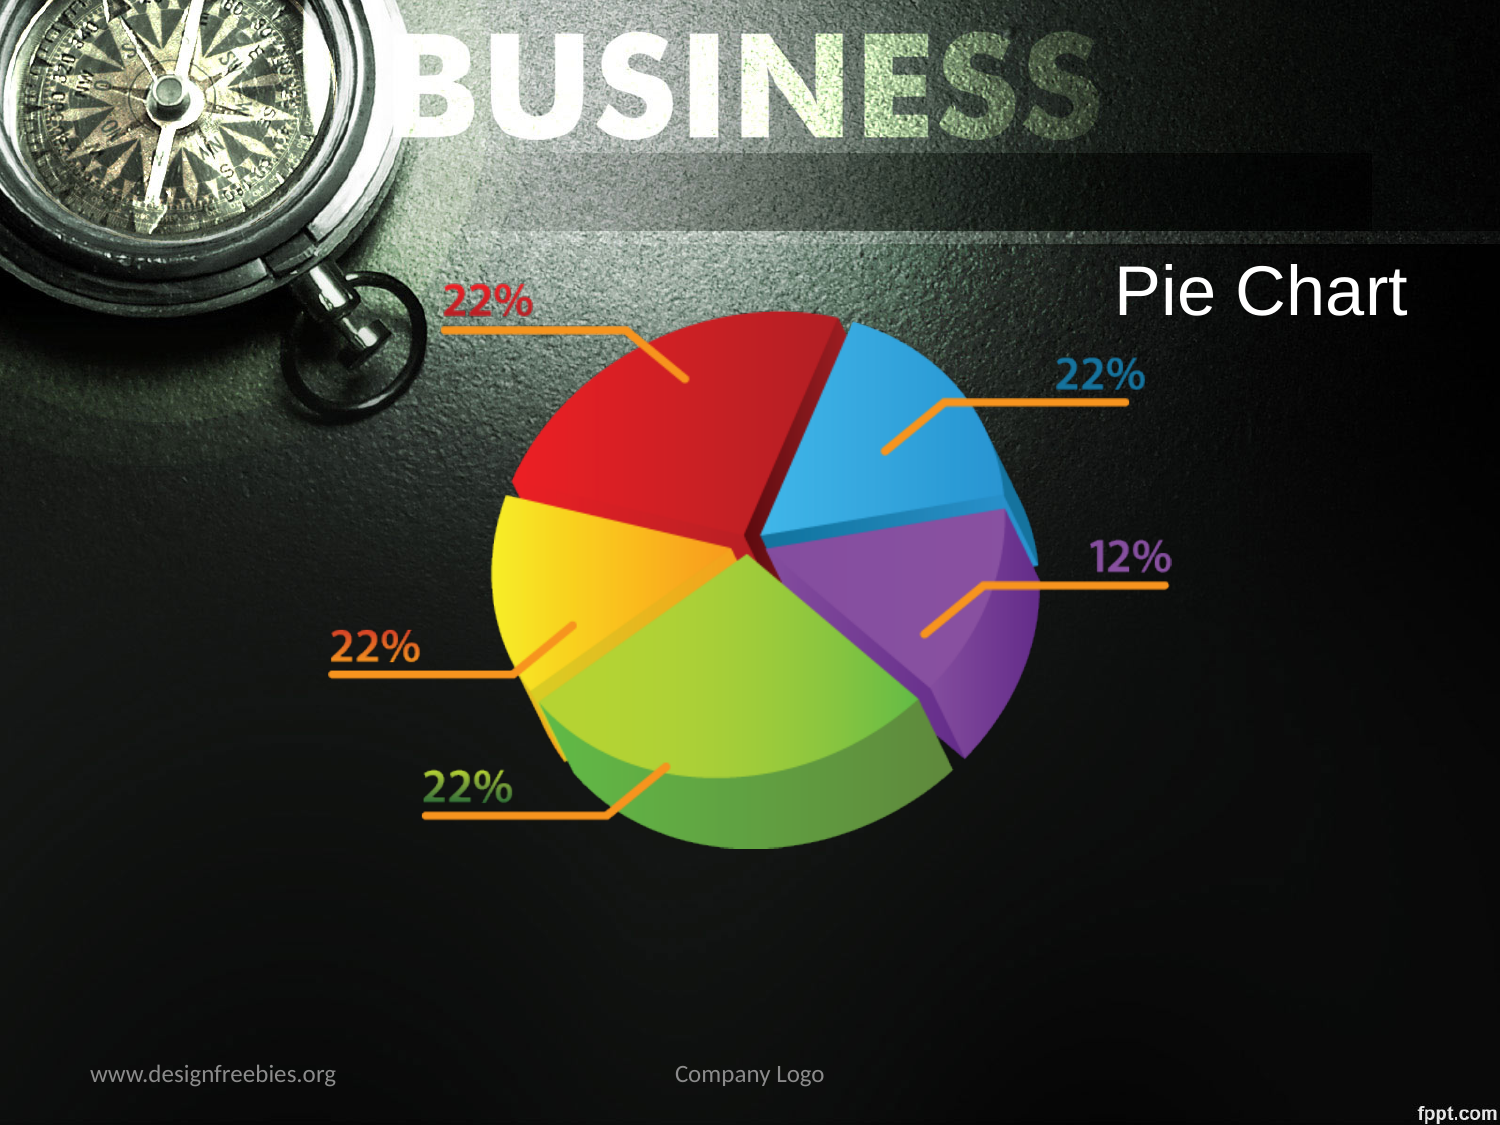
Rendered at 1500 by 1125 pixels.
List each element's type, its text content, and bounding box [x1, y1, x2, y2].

picture [0, 0, 1500, 1125]
slide_number www.designfreebies.org [75, 1042, 425, 1103]
footer Company Logo [512, 1042, 988, 1103]
title Pie Chart [73, 236, 1424, 338]
